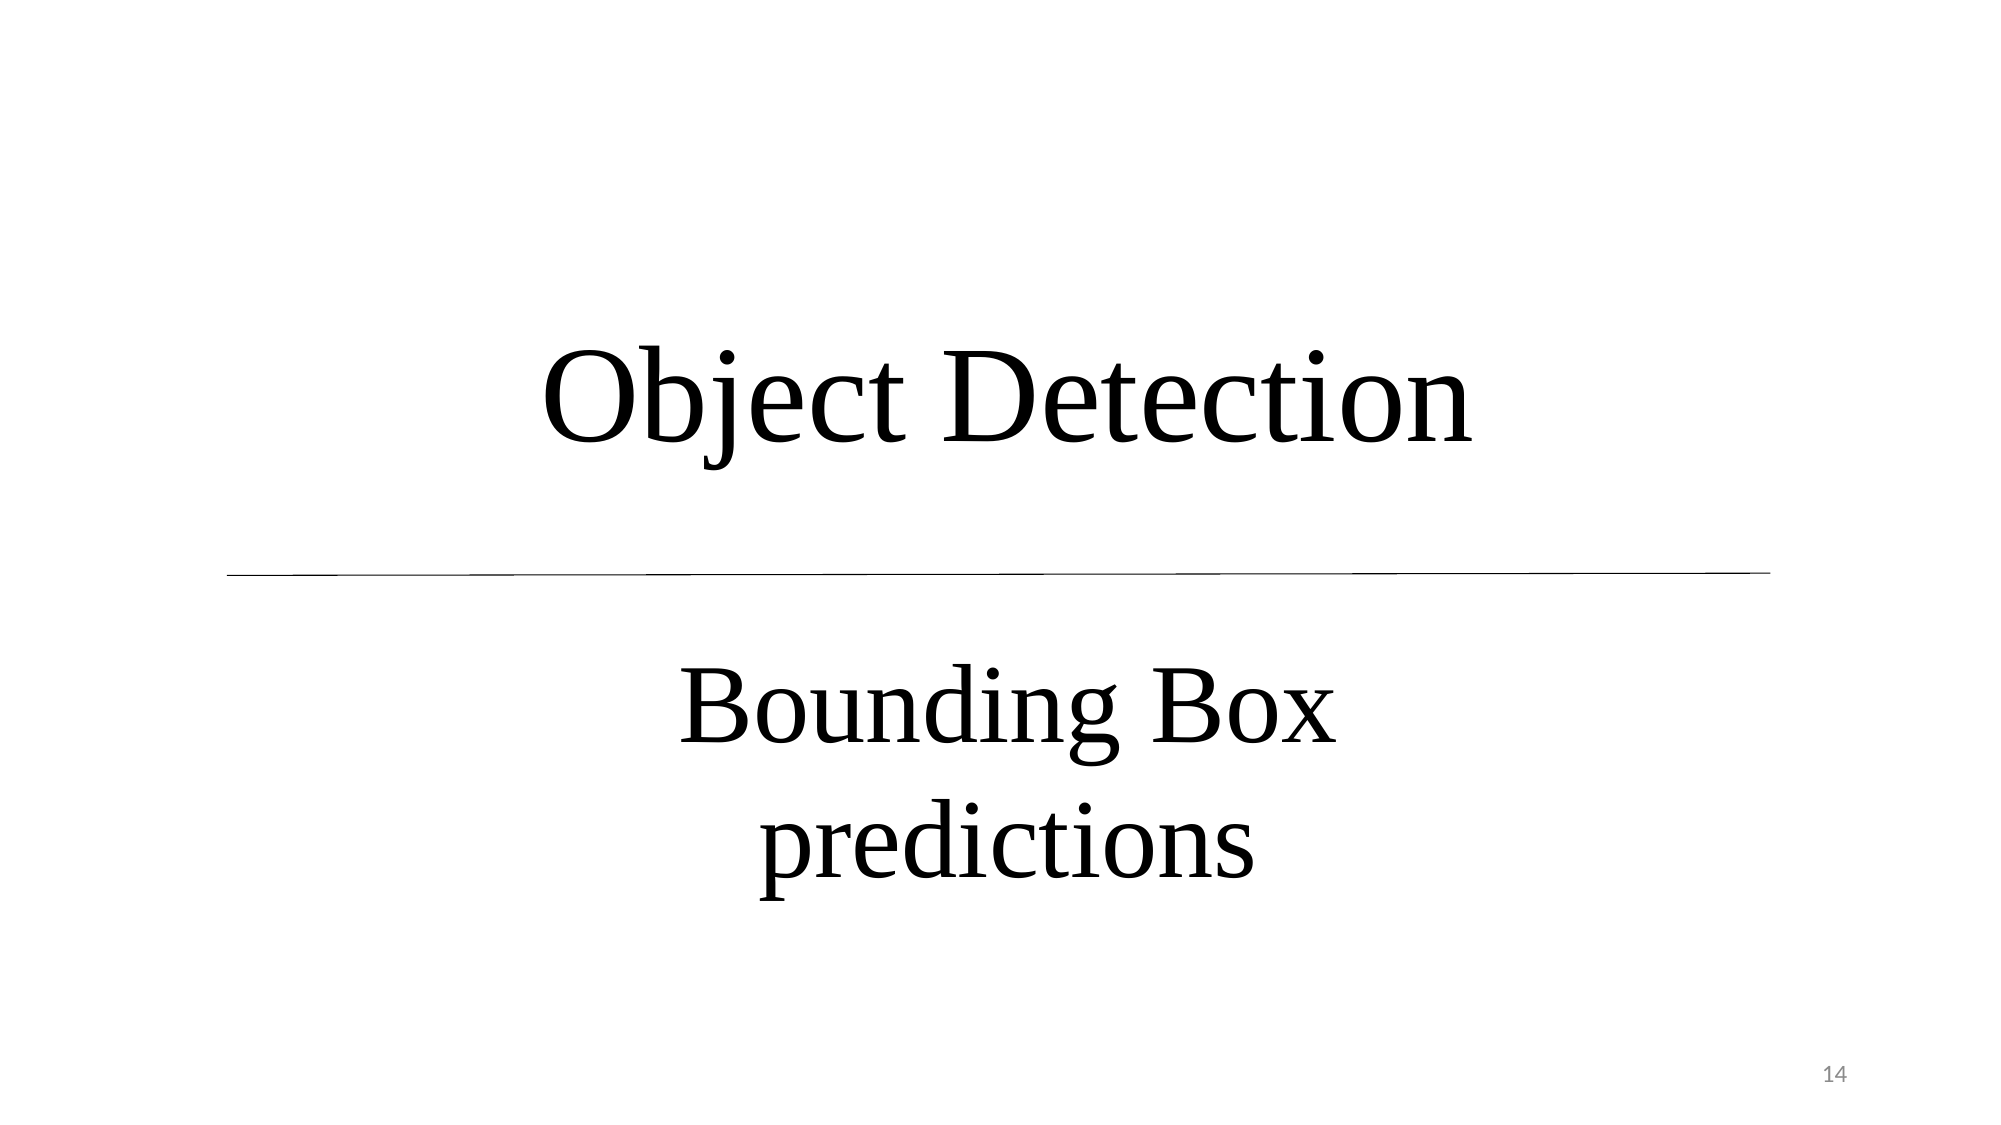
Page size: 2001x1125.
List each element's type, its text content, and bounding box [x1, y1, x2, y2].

slide_number 14 [1412, 1042, 1863, 1103]
text_box Object Detection [473, 297, 1543, 477]
text_box Bounding Box predictions [473, 622, 1543, 908]
